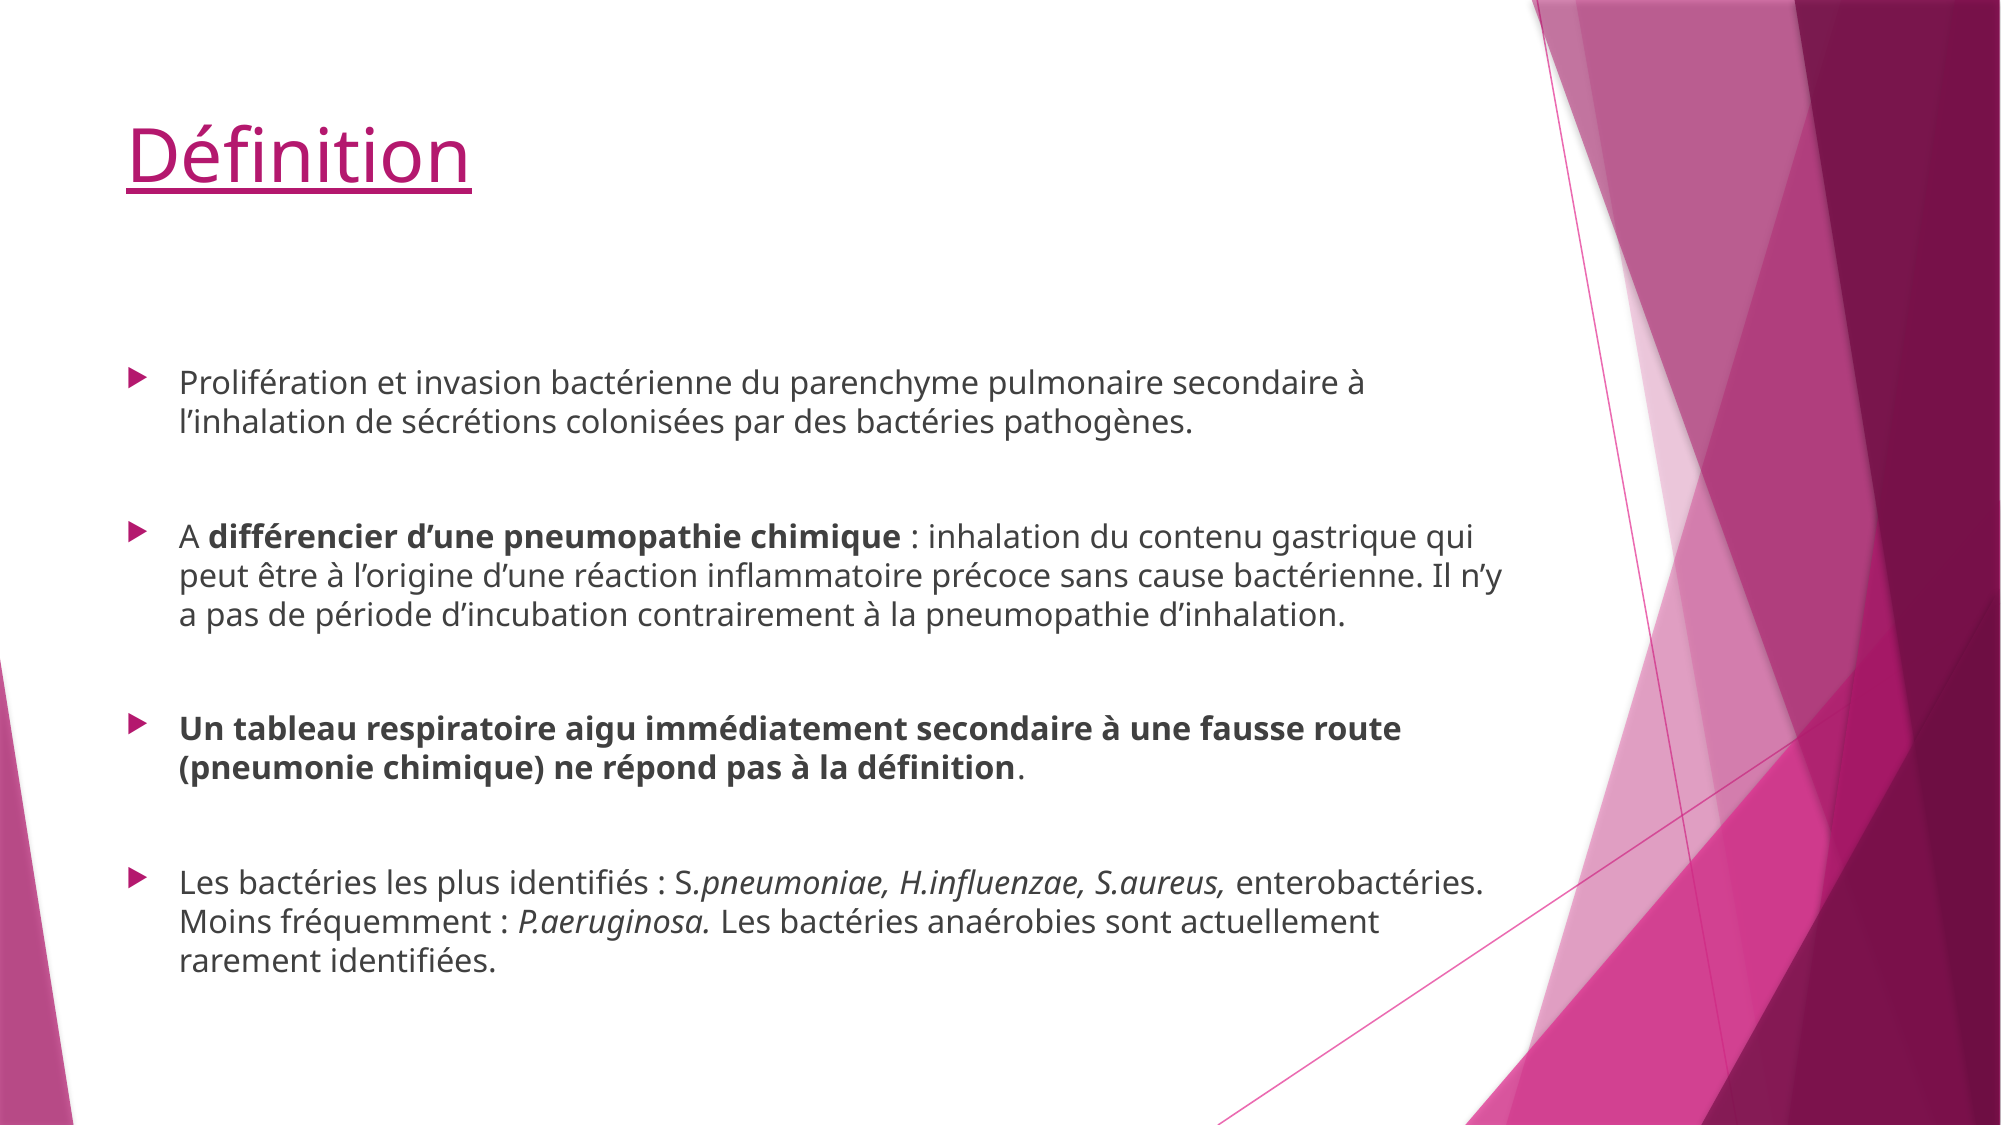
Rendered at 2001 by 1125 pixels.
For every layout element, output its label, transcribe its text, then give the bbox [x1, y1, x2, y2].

title Définition [111, 99, 1522, 317]
list Prolifération et invasion bactérienne du parenchyme pulmonaire secondaire à l’inhalation de sécrétions colonisées par des bactéries pathogènes. A différencier d’une pneumopathie chimique : inhalation du contenu gastrique qui peut être à l’origine d’une réaction inflammatoire précoce sans cause bactérienne. Il n’y a pas de période d’incubation contrairement à la pneumopathie d’inhalation. Un tableau respiratoire aigu immédiatement secondaire à une fausse route (pneumonie chimique) ne répond pas à la définition. Les bactéries les plus identifiés : S.pneumoniae, H.influenzae, S.aureus, enterobactéries. Moins fréquemment : P.aeruginosa. Les bactéries anaérobies sont actuellement rarement identifiées. [111, 354, 1522, 992]
